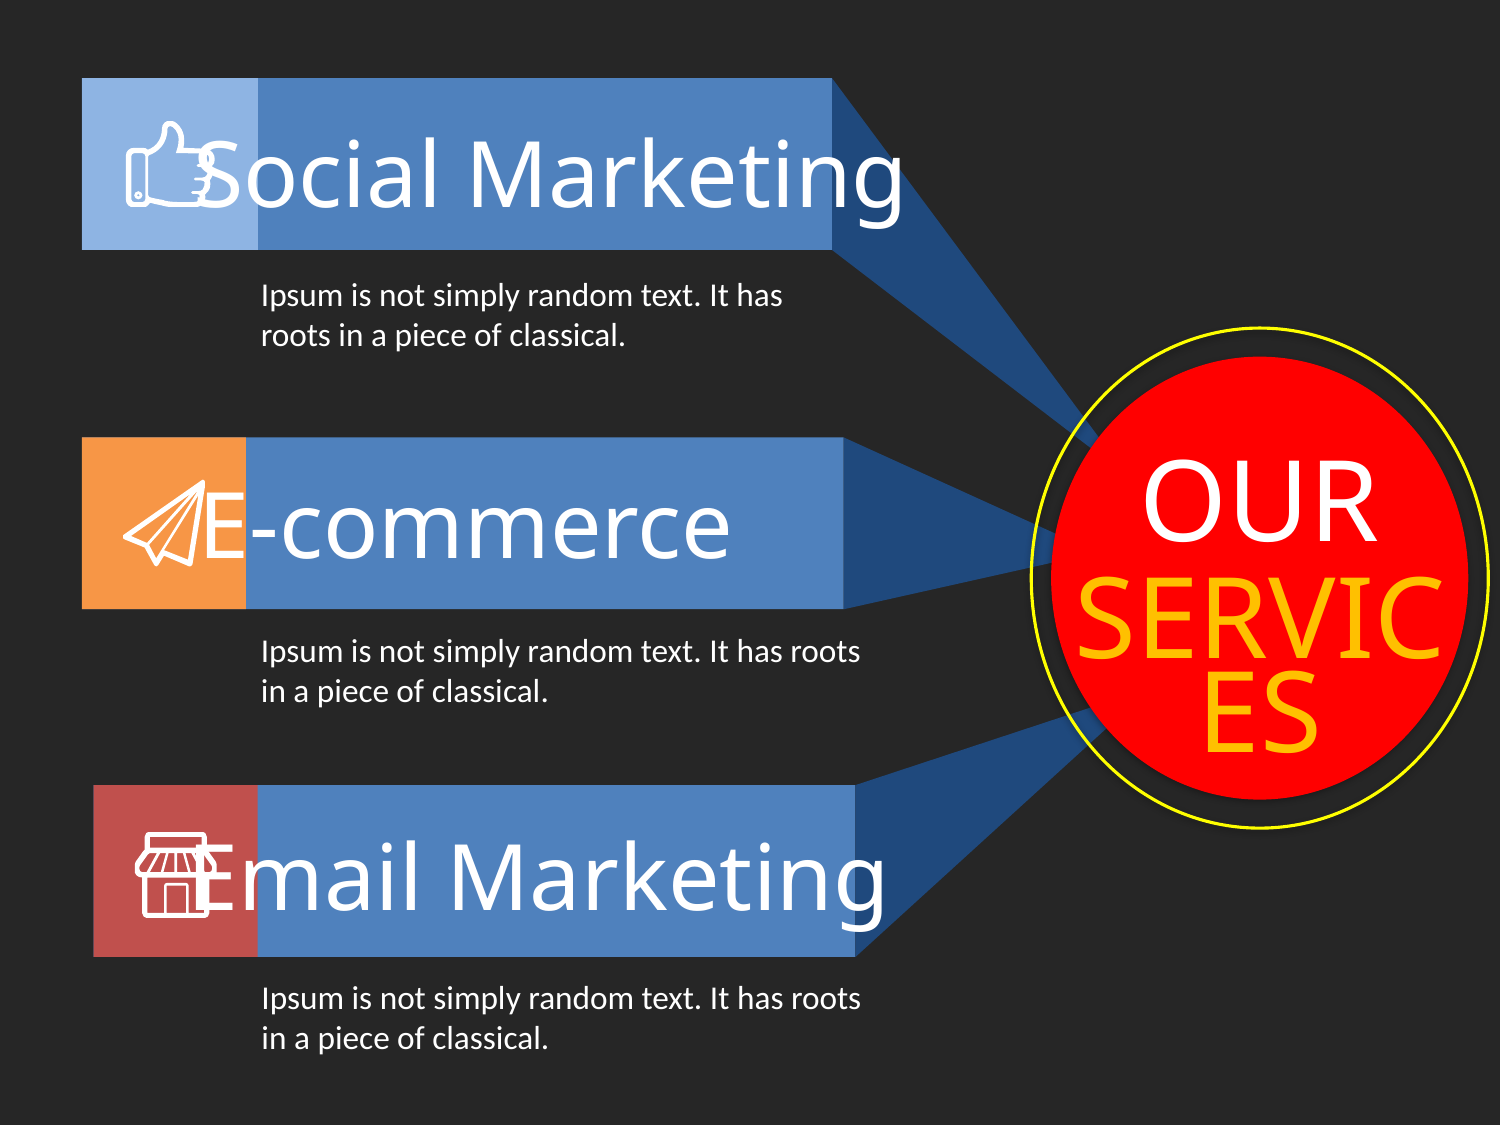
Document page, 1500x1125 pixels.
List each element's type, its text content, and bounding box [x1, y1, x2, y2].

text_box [81, 77, 1129, 477]
text_box [1155, 466, 1490, 829]
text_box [251, 486, 1098, 610]
text_box [1133, 327, 1462, 458]
text_box [1465, 534, 1470, 622]
text_box Ipsum is not simply random text. It has roots in a piece of classical. [246, 968, 891, 1064]
text_box OUR SERVICES [1054, 458, 1465, 680]
text_box [1073, 680, 1446, 801]
text_box [1033, 618, 1068, 685]
text_box [1133, 355, 1436, 458]
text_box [81, 77, 259, 251]
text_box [93, 687, 1152, 958]
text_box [81, 437, 247, 610]
text_box Ipsum is not simply random text. It has roots in a piece of classical. [246, 622, 879, 685]
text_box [93, 784, 258, 958]
